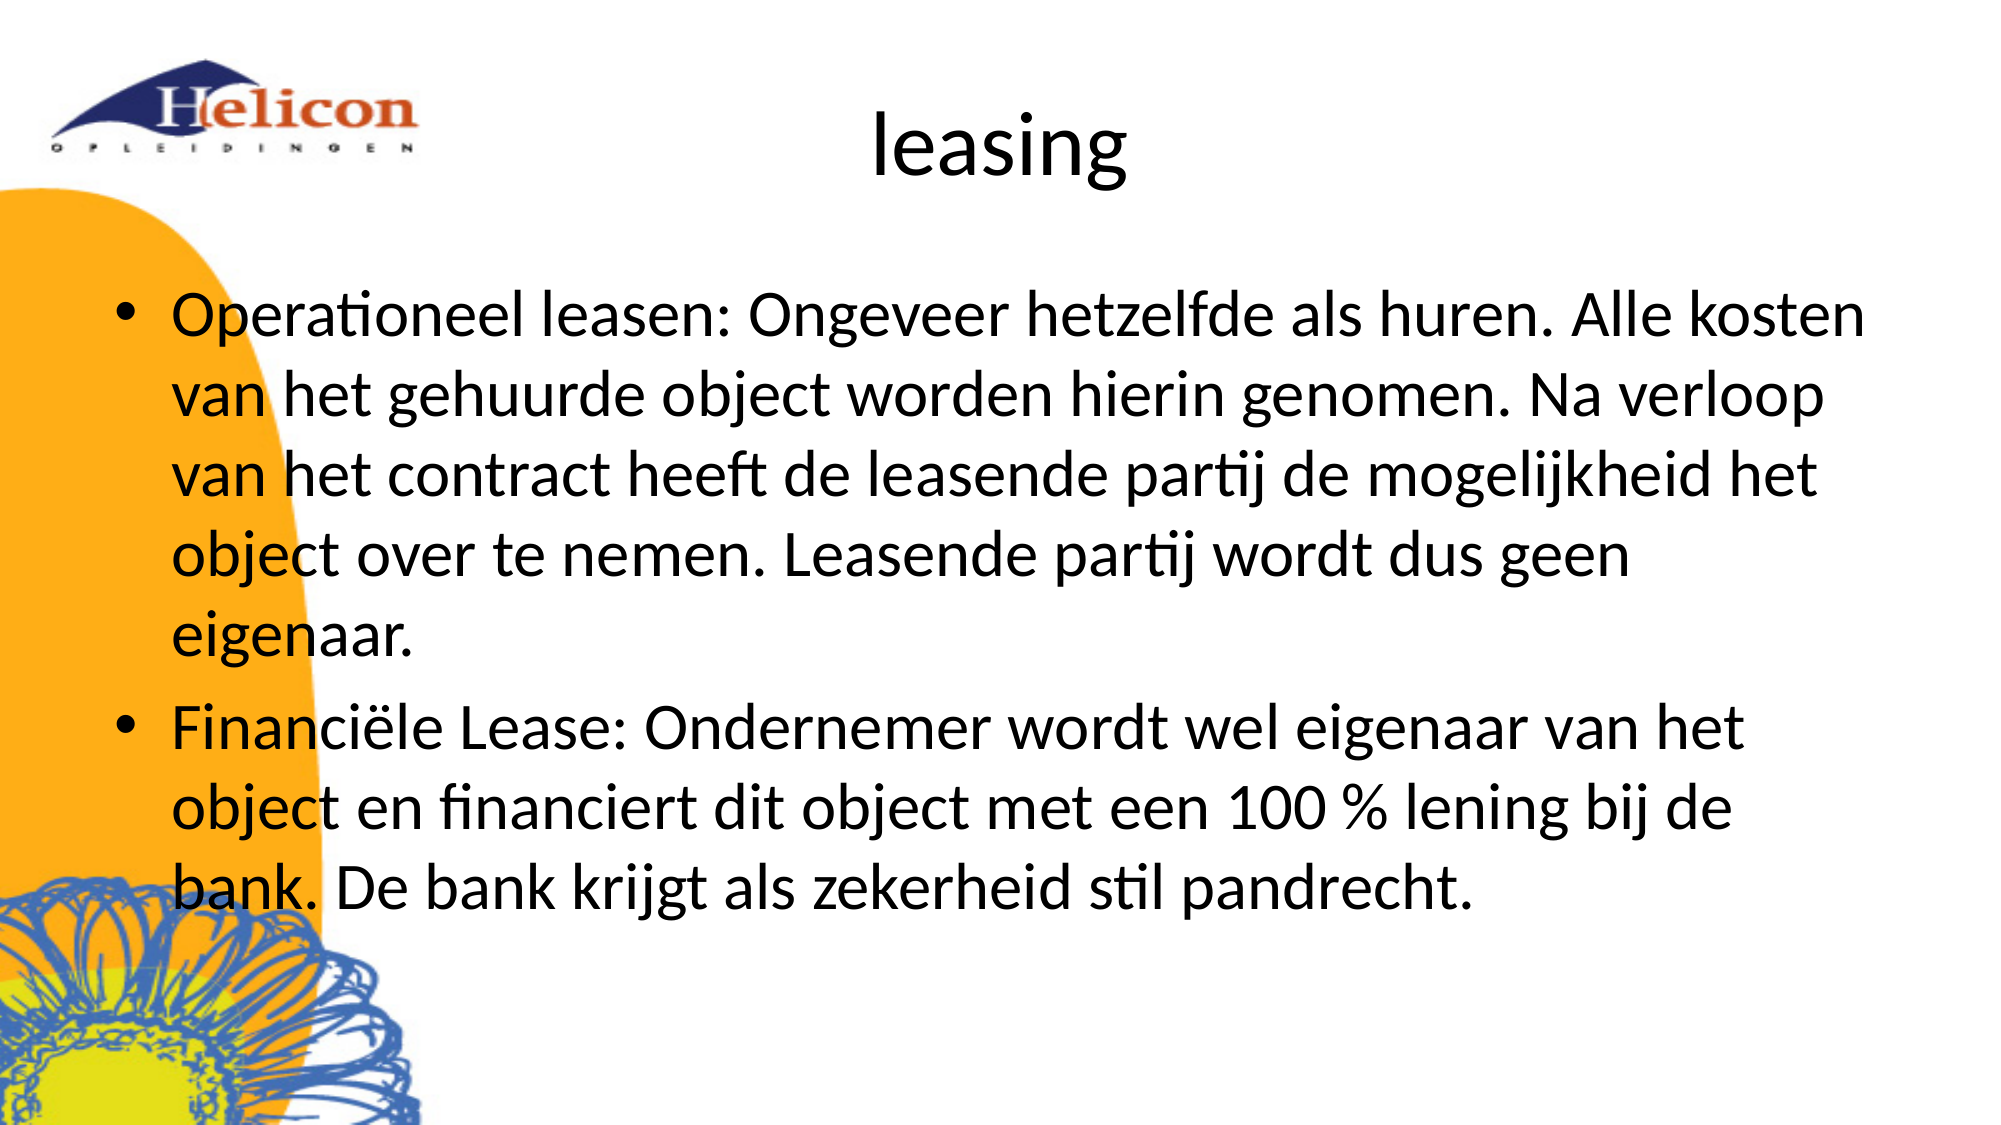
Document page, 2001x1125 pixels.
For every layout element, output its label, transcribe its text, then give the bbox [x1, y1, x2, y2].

picture [0, 0, 2001, 1125]
list Operationeel leasen: Ongeveer hetzelfde als huren. Alle kosten van het gehuurde object worden hierin genomen. Na verloop van het contract heeft de leasende partij de mogelijkheid het object over te nemen. Leasende partij wordt dus geen eigenaar. Financiële Lease: Ondernemer wordt wel eigenaar van het object en financiert dit object met een 100 % lening bij de bank. De bank krijgt als zekerheid stil pandrecht. [99, 262, 1900, 1005]
title leasing [99, 45, 1900, 233]
